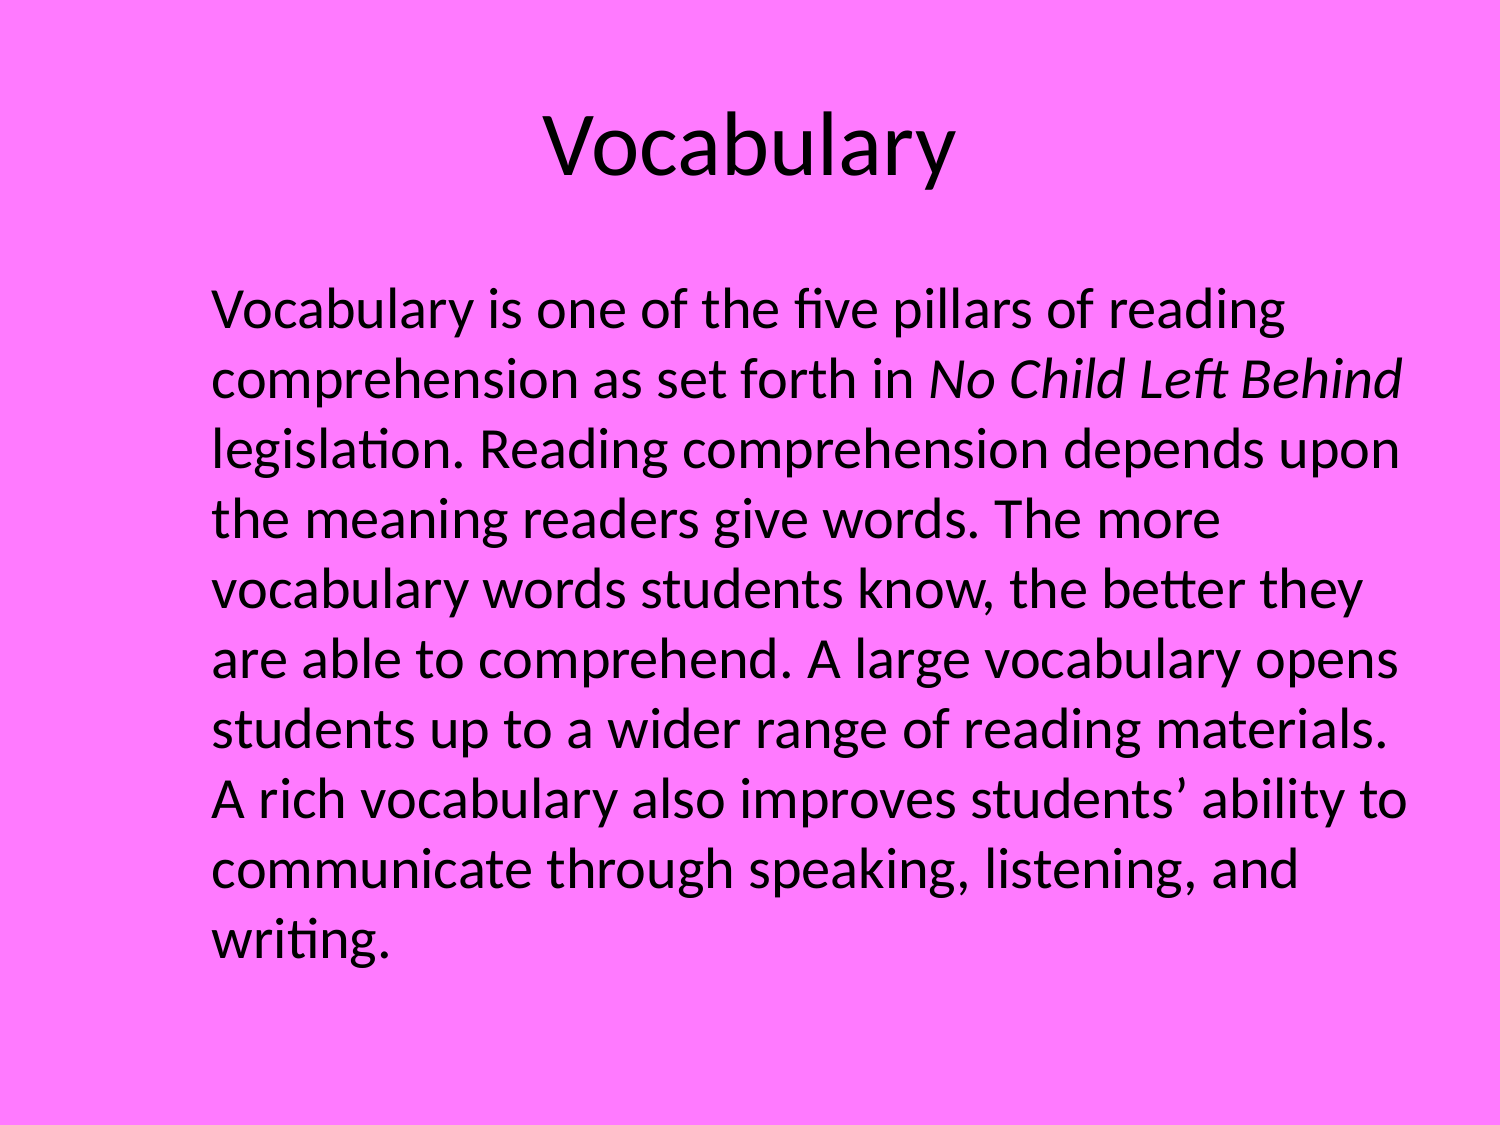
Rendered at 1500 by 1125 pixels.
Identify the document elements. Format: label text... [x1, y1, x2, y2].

title Vocabulary [75, 45, 1425, 233]
list Vocabulary is one of the five pillars of reading comprehension as set forth in No Child Left Behind legislation. Reading comprehension depends upon the meaning readers give words. The more vocabulary words students know, the better they are able to comprehend. A large vocabulary opens students up to a wider range of reading materials. A rich vocabulary also improves students’ ability to communicate through speaking, listening, and writing. [75, 262, 1425, 1005]
